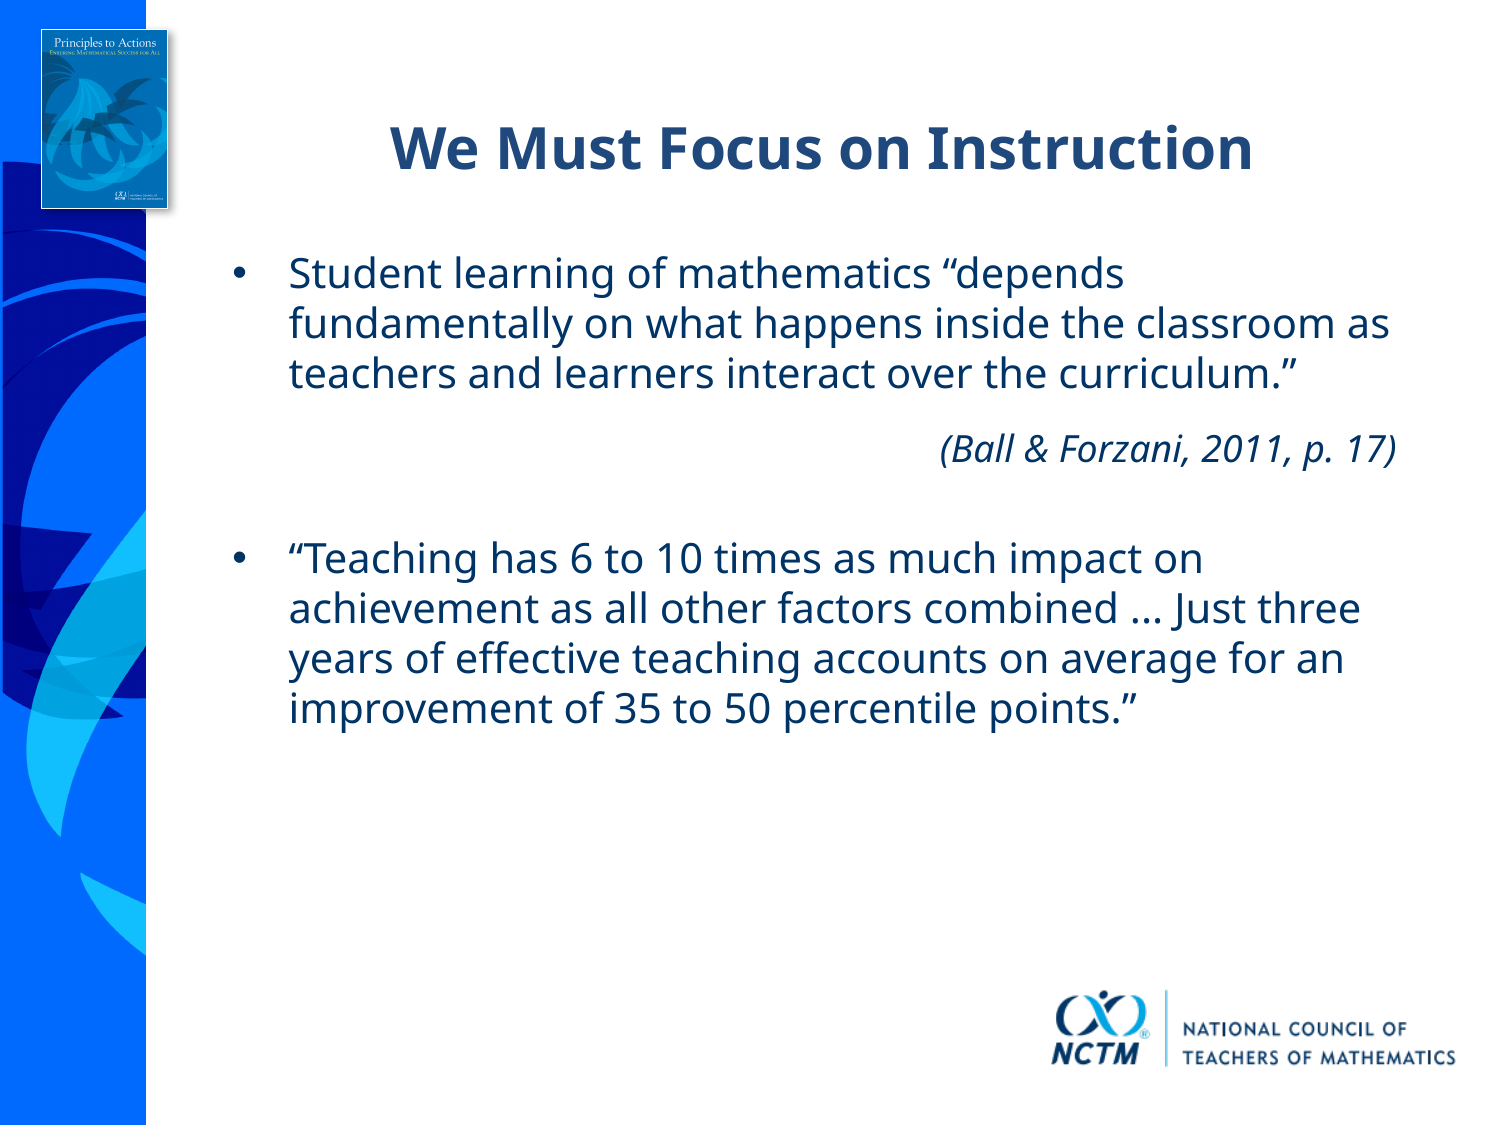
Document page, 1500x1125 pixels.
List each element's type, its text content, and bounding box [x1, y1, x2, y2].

picture [1034, 969, 1474, 1085]
text_box Student learning of mathematics “depends fundamentally on what happens inside the classroom as teachers and learners interact over the curriculum.” (Ball & Forzani, 2011, p. 17) “Teaching has 6 to 10 times as much impact on achievement as all other factors combined ... Just three years of effective teaching accounts on average for an improvement of 35 to 50 percentile points.” Schmoker (2006, p. 9) [217, 239, 1413, 928]
text_box We Must Focus on Instruction [151, 52, 1500, 240]
picture [0, 0, 168, 1125]
